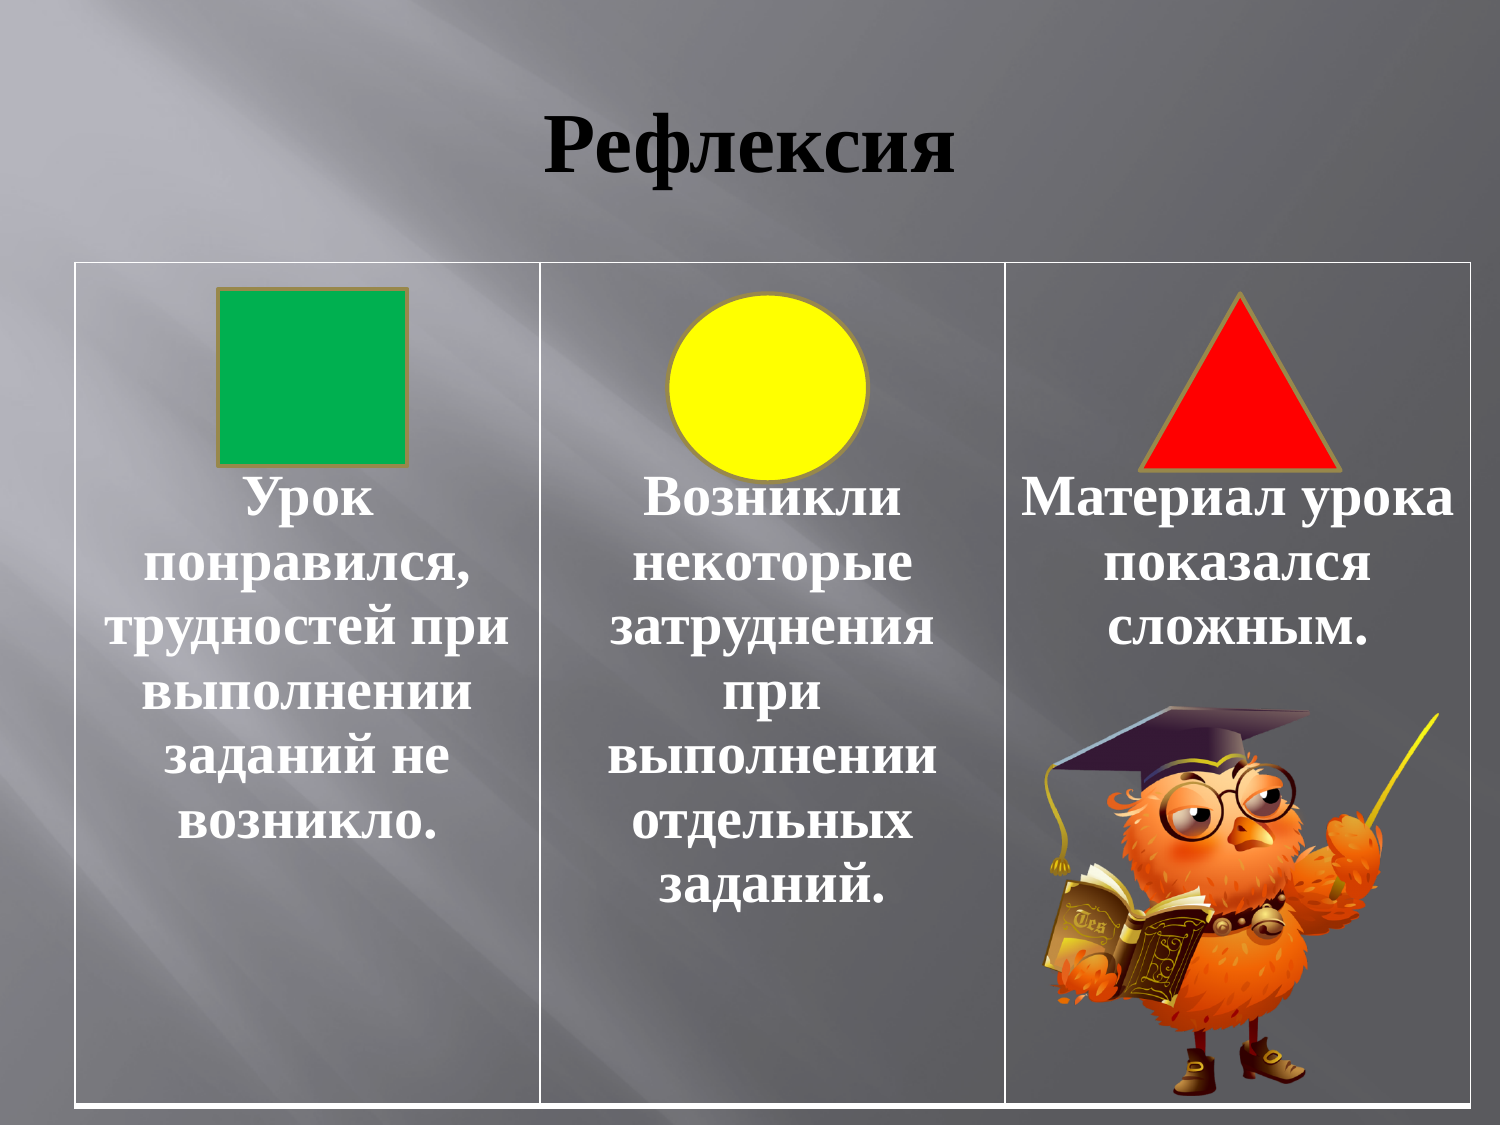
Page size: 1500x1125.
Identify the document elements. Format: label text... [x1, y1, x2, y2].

text_box [216, 287, 409, 468]
table_header Материал урока показался сложным. [1006, 263, 1470, 1103]
picture [1042, 705, 1439, 1097]
title Рефлексия [75, 45, 1425, 233]
table_header Урок понравился, трудностей при выполнении заданий не возникло. [76, 263, 539, 1103]
text_box [1137, 291, 1343, 473]
table_header Возникли некоторые затруднения при выполнении отдельных заданий. [541, 263, 1004, 1103]
text_box [665, 291, 871, 485]
